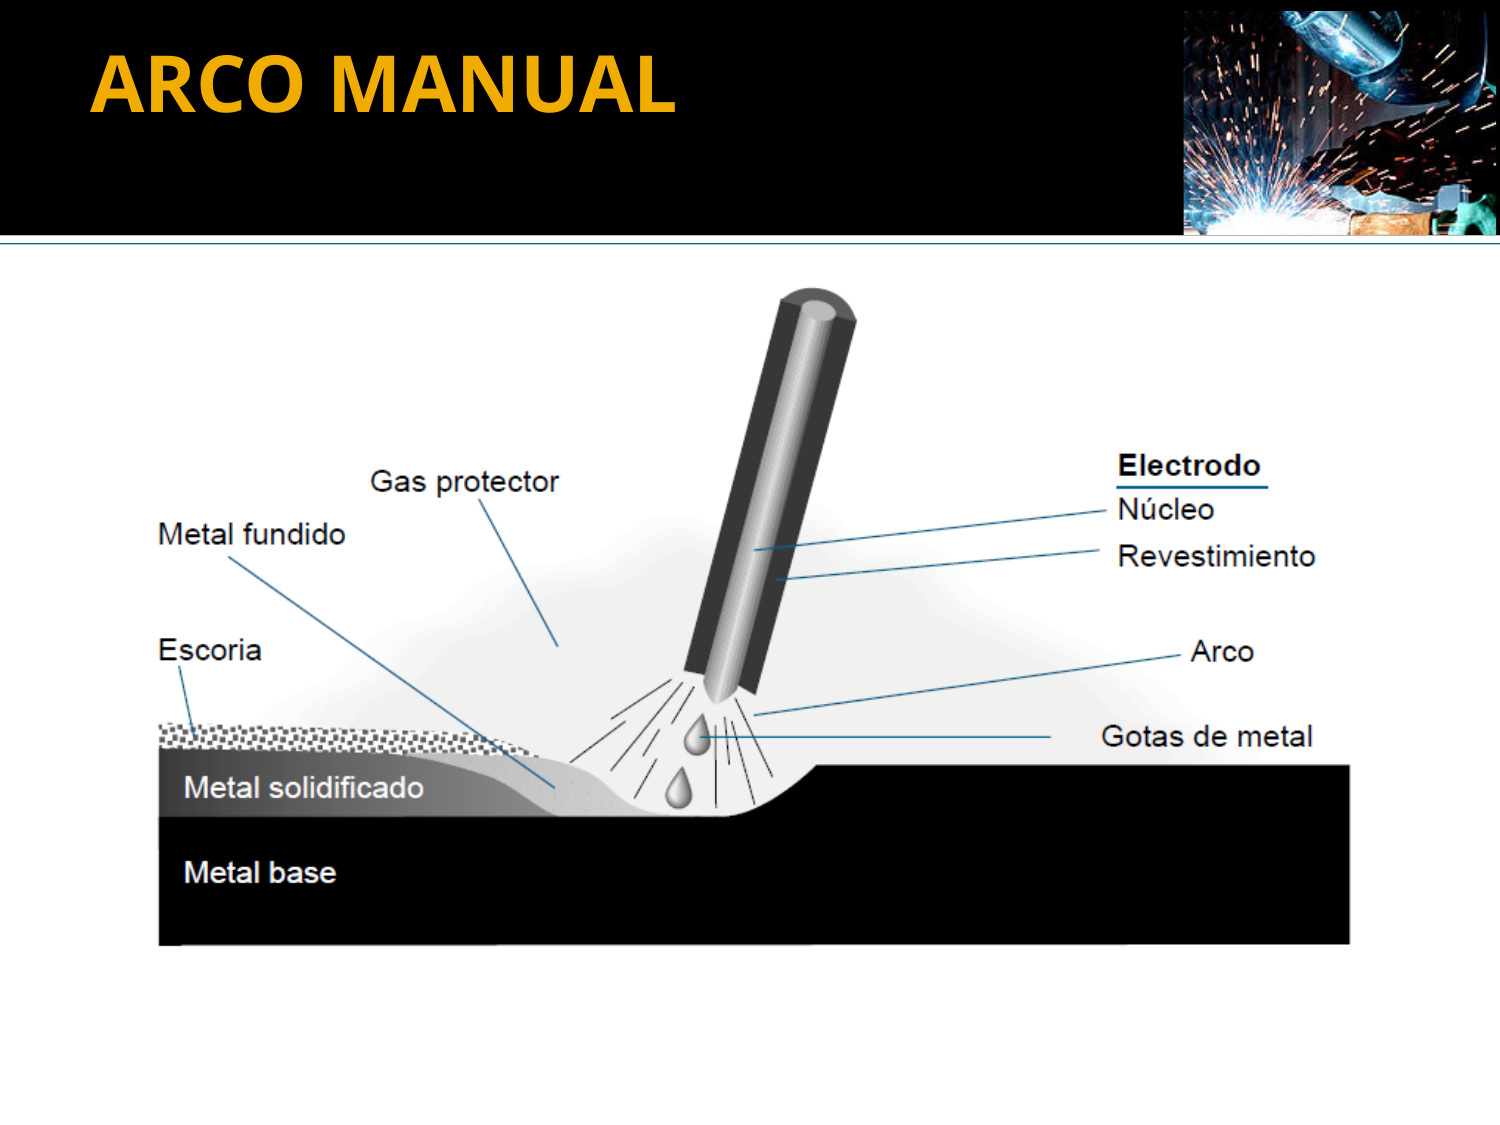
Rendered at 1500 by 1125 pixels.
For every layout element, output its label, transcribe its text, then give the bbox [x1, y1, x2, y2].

picture [1183, 11, 1497, 235]
picture [0, 245, 1500, 974]
title ARCO MANUAL [75, 25, 1177, 231]
